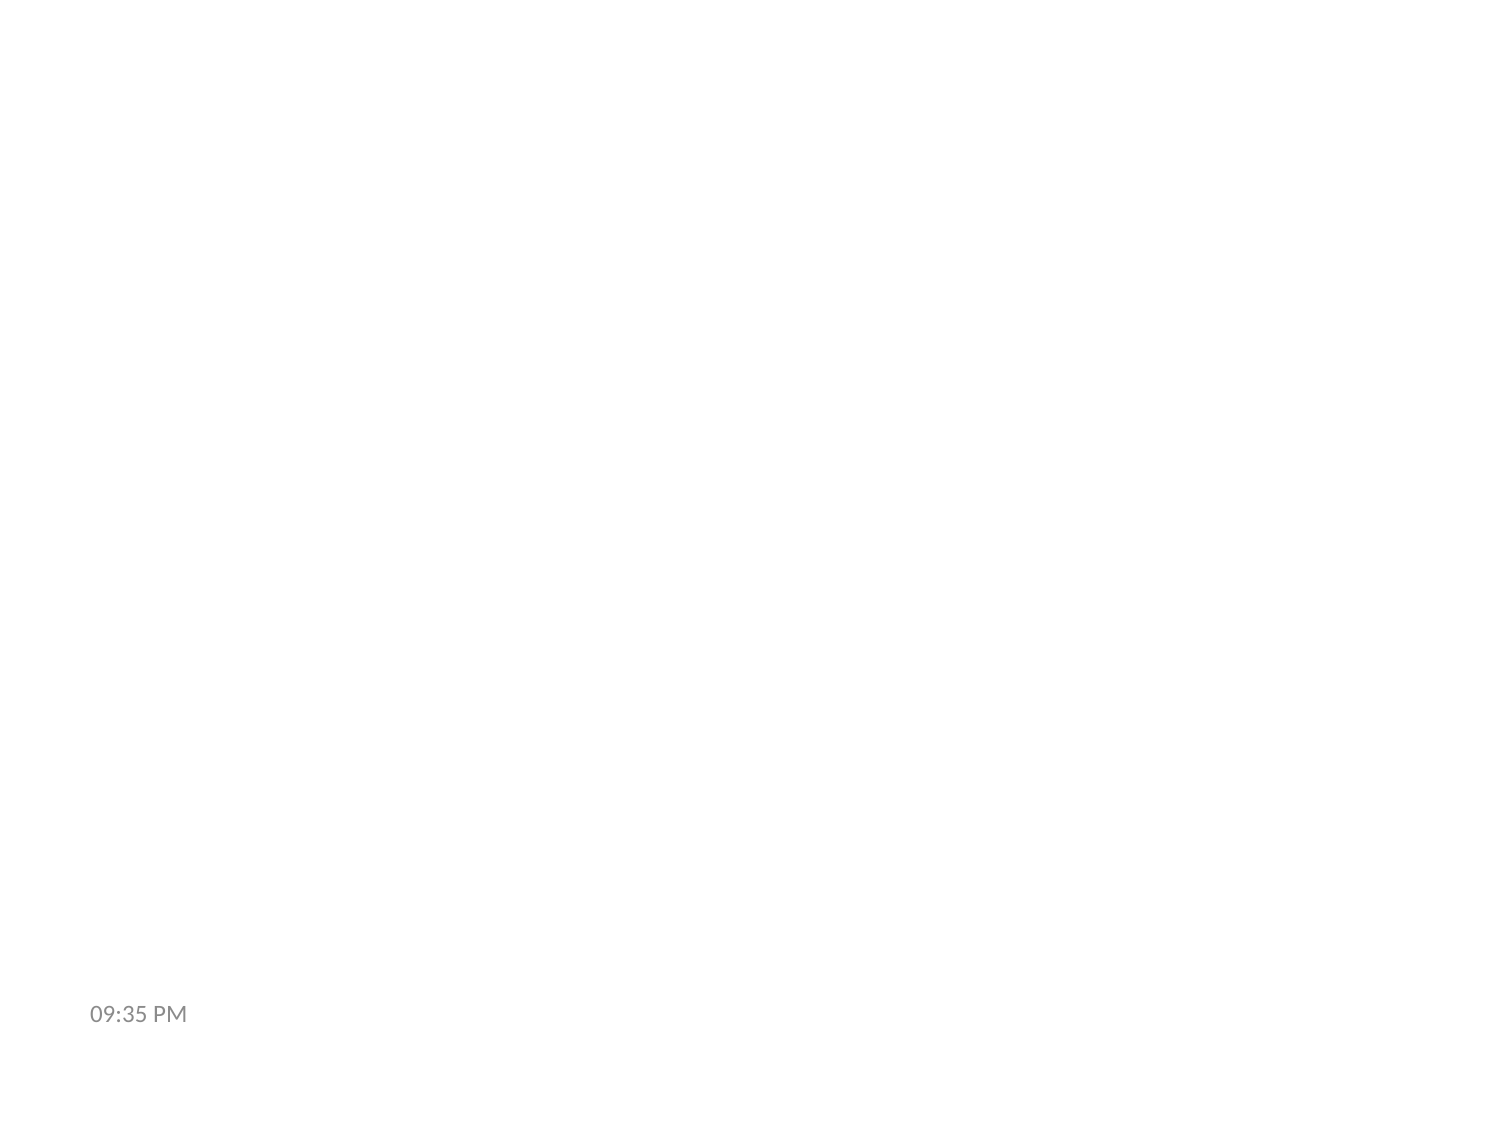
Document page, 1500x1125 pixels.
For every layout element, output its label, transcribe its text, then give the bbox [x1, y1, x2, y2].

text_box 3:35 PM [75, 982, 425, 1043]
